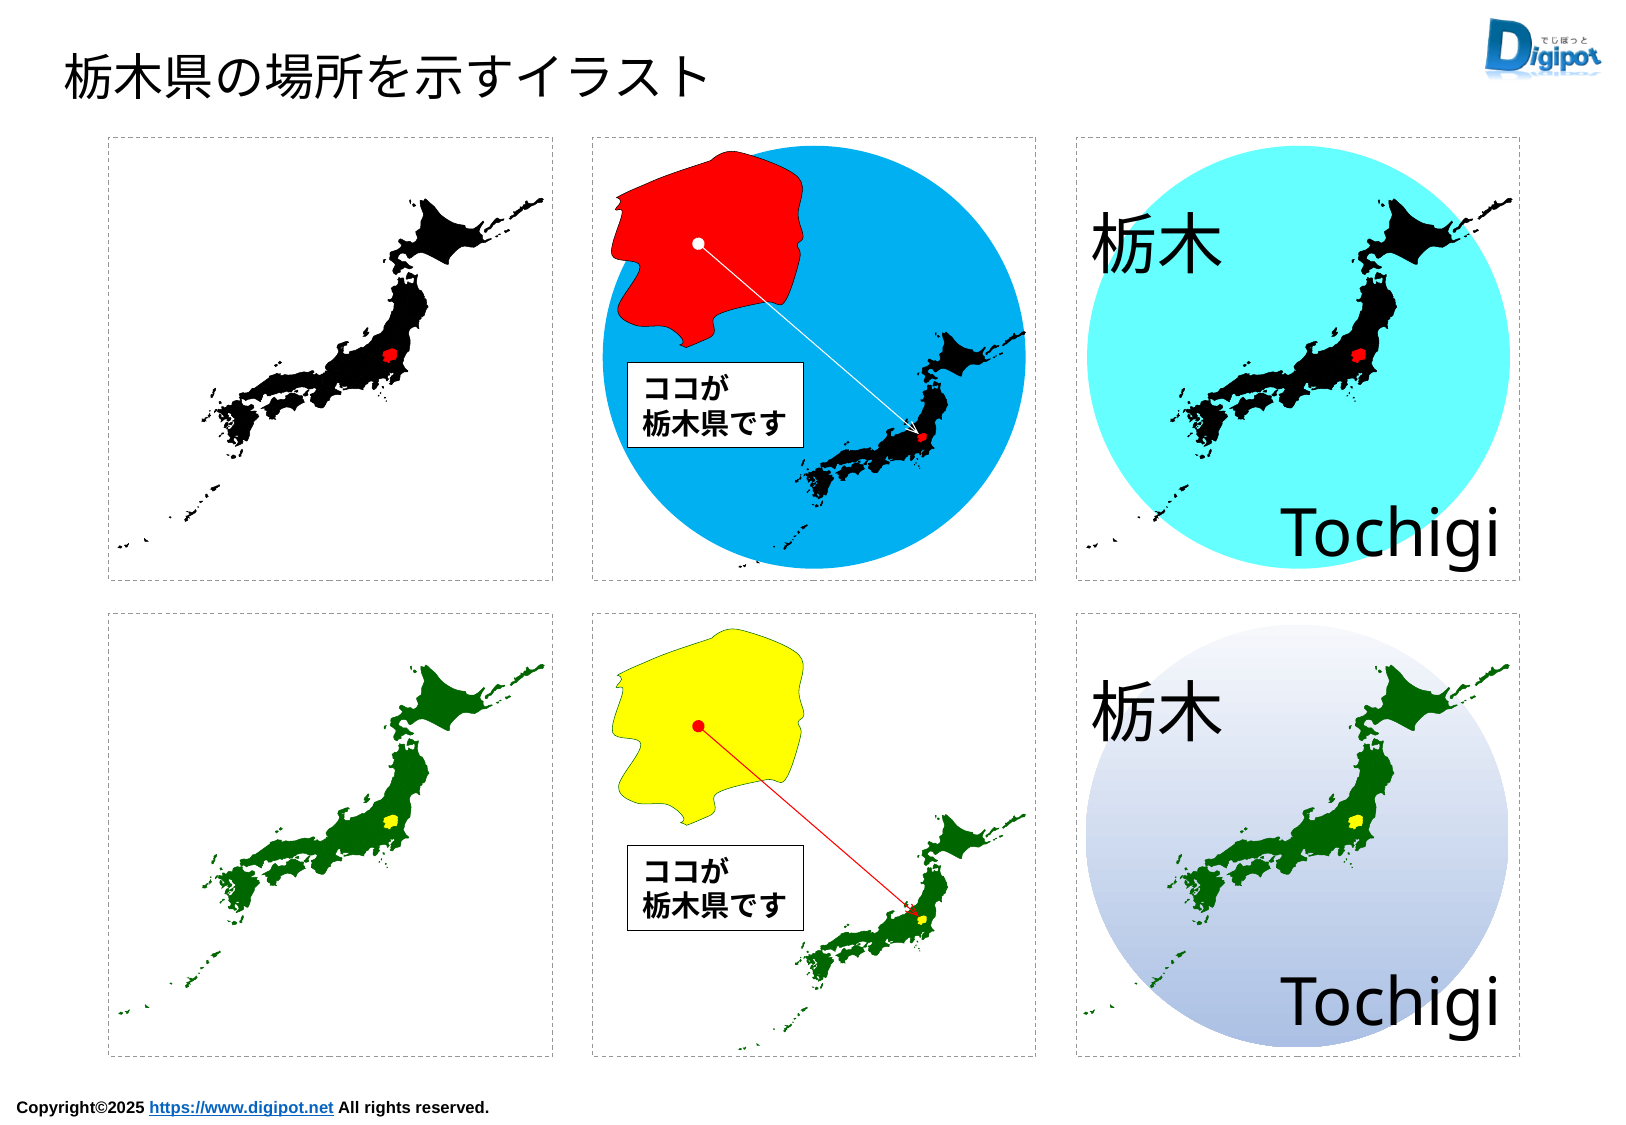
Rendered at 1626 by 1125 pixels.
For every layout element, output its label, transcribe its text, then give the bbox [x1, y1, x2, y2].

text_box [602, 145, 1026, 569]
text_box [1074, 145, 1520, 579]
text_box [117, 198, 544, 549]
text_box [118, 664, 545, 1015]
text_box 栃木県の場所を示すイラスト [49, 38, 728, 113]
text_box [1074, 624, 1520, 1048]
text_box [612, 628, 1026, 1050]
picture [1485, 18, 1602, 82]
